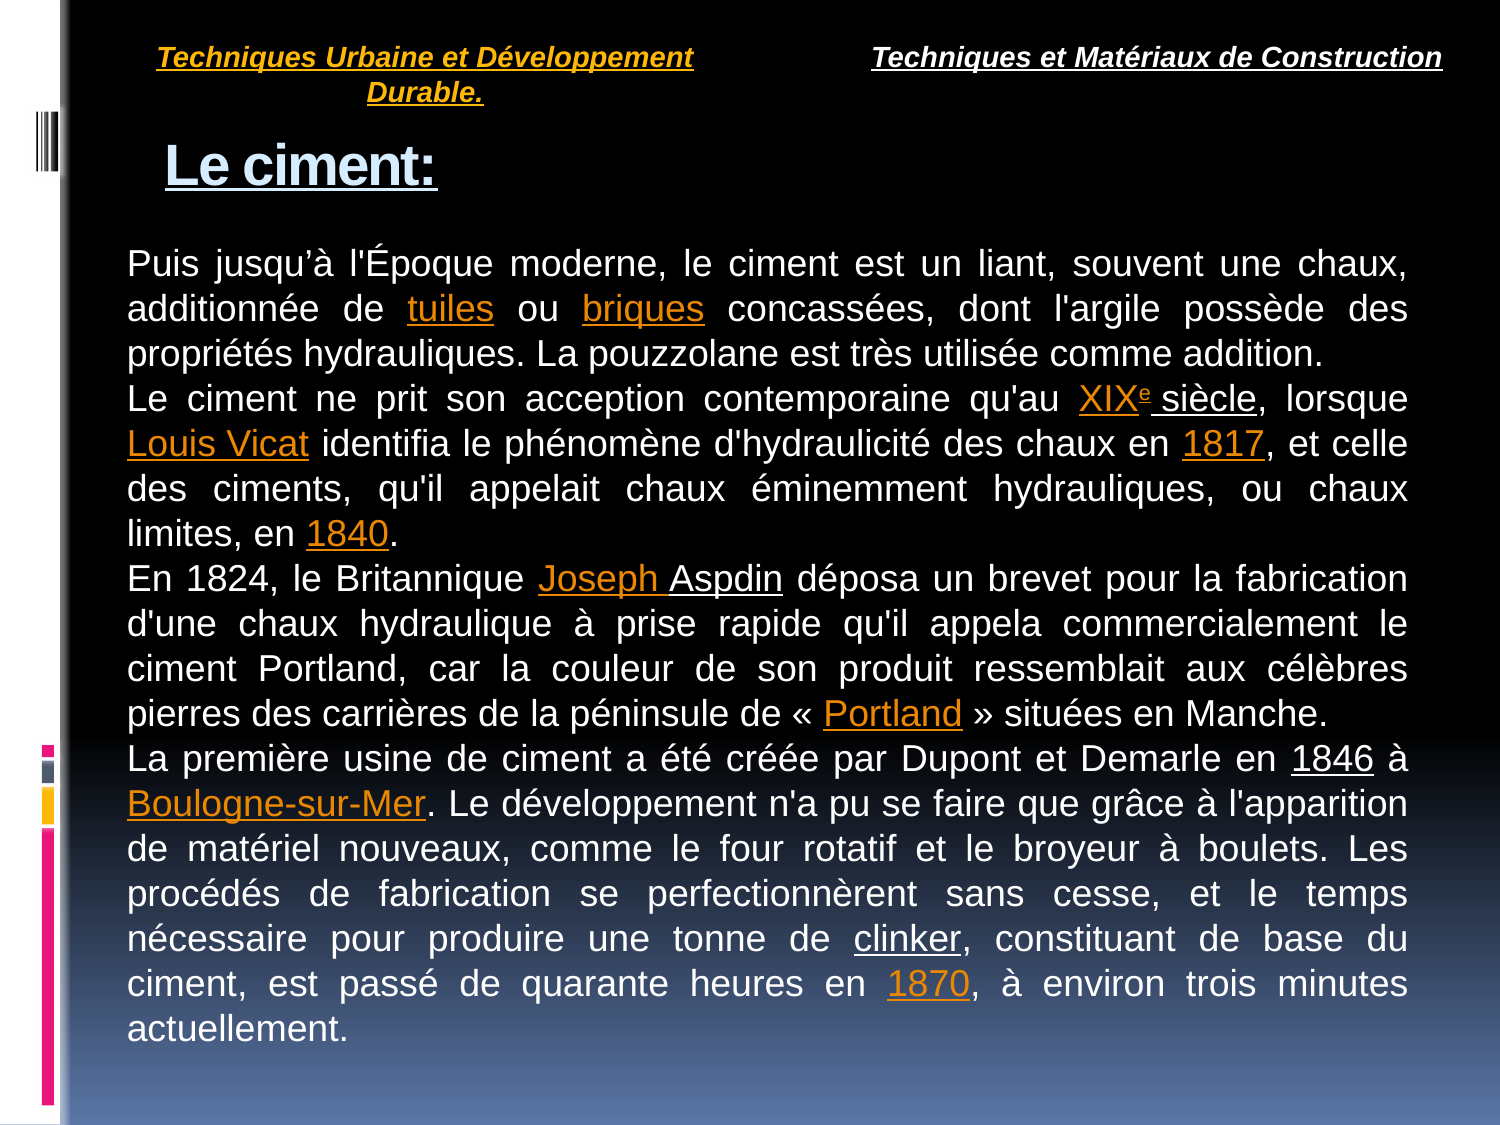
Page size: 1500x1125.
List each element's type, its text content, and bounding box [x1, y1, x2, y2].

text_box Puis jusqu’à l'Époque moderne, le ciment est un liant, souvent une chaux, additionnée de tuiles ou briques concassées, dont l'argile possède des propriétés hydrauliques. La pouzzolane est très utilisée comme addition. Le ciment ne prit son acception contemporaine qu'au XIXe siècle, lorsque Louis Vicat identifia le phénomène d'hydraulicité des chaux en 1817, et celle des ciments, qu'il appelait chaux éminemment hydrauliques, ou chaux limites, en 1840. En 1824, le Britannique Joseph Aspdin déposa un brevet pour la fabrication d'une chaux hydraulique à prise rapide qu'il appela commercialement le ciment Portland, car la couleur de son produit ressemblait aux célèbres pierres des carrières de la péninsule de « Portland » situées en Manche. La première usine de ciment a été créée par Dupont et Demarle en 1846 à Boulogne-sur-Mer. Le développement n'a pu se faire que grâce à l'apparition de matériel nouveaux, comme le four rotatif et le broyeur à boulets. Les procédés de fabrication se perfectionnèrent sans cesse, et le temps nécessaire pour produire une tonne de clinker, constituant de base du ciment, est passé de quarante heures en 1870, à environ trois minutes actuellement. [112, 231, 1424, 1057]
text_box Techniques Urbaine et Développement Durable. [100, 30, 750, 116]
text_box Le ciment: [149, 119, 491, 231]
text_box Techniques et Matériaux de Construction [856, 30, 1500, 81]
